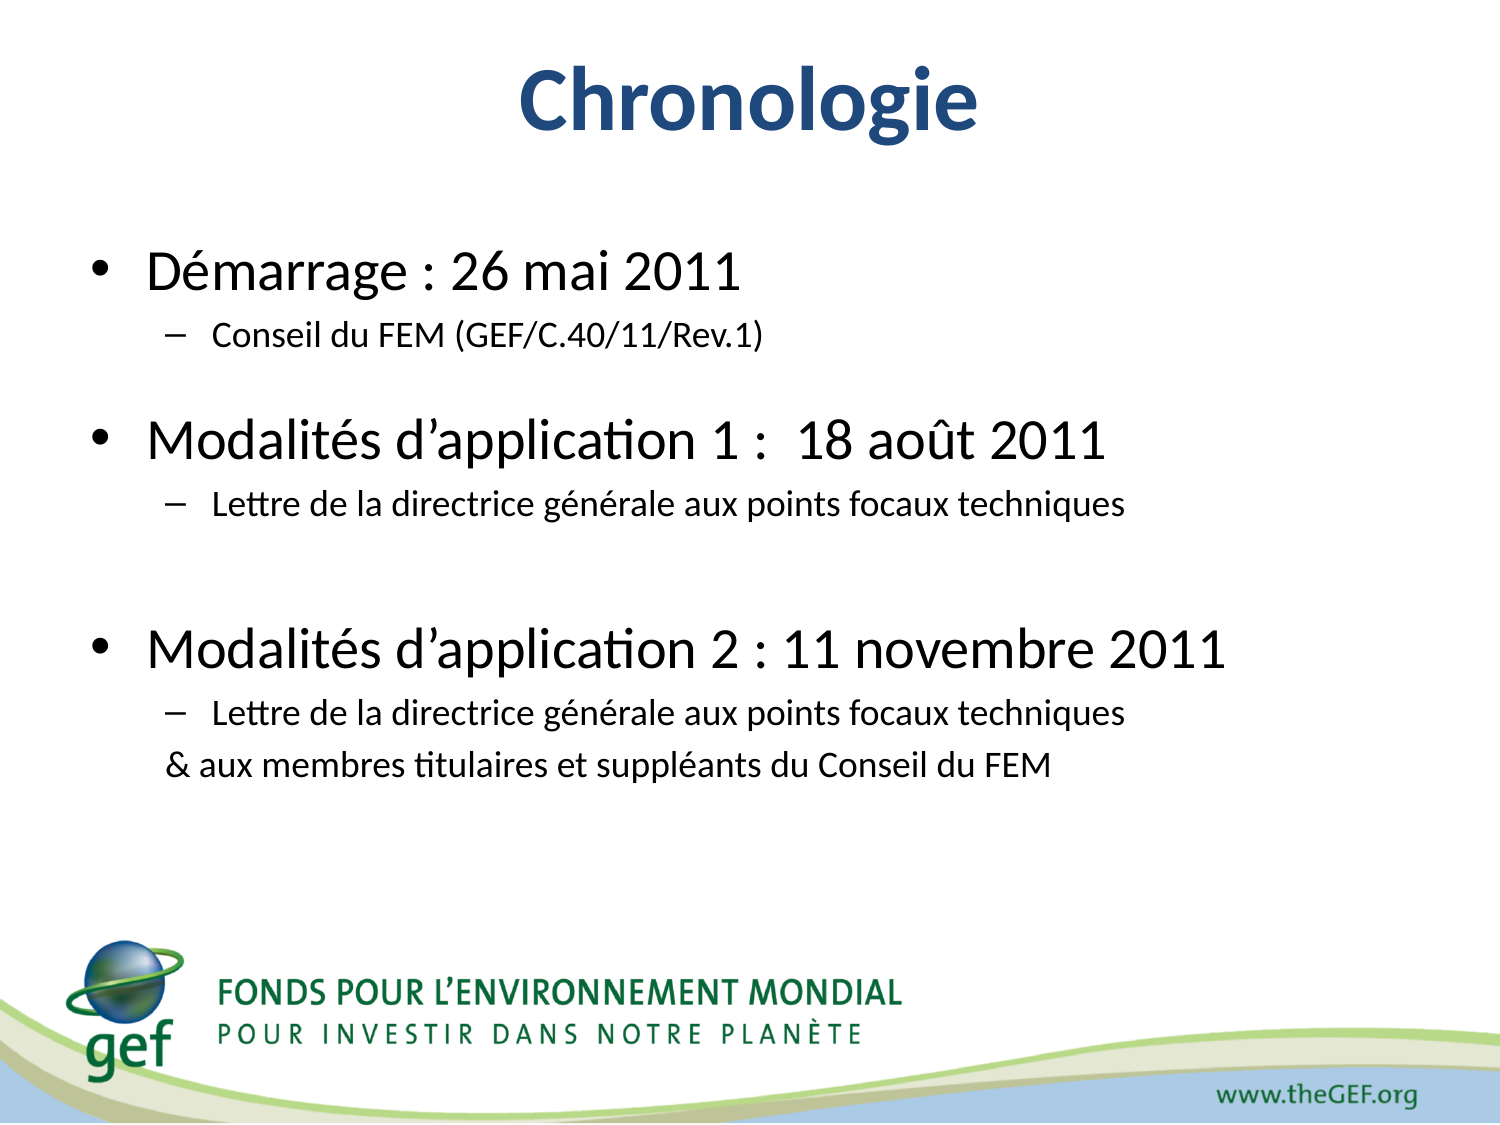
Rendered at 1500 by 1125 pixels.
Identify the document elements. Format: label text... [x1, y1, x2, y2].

list Démarrage : 26 mai 2011 Conseil du FEM (GEF/C.40/11/Rev.1) Modalités d’application 1 : 18 août 2011 Lettre de la directrice générale aux points focaux techniques Modalités d’application 2 : 11 novembre 2011 Lettre de la directrice générale aux points focaux techniques & aux membres titulaires et suppléants du Conseil du FEM [74, 224, 1426, 938]
picture [0, 912, 1500, 1125]
title Chronologie [74, 0, 1426, 188]
